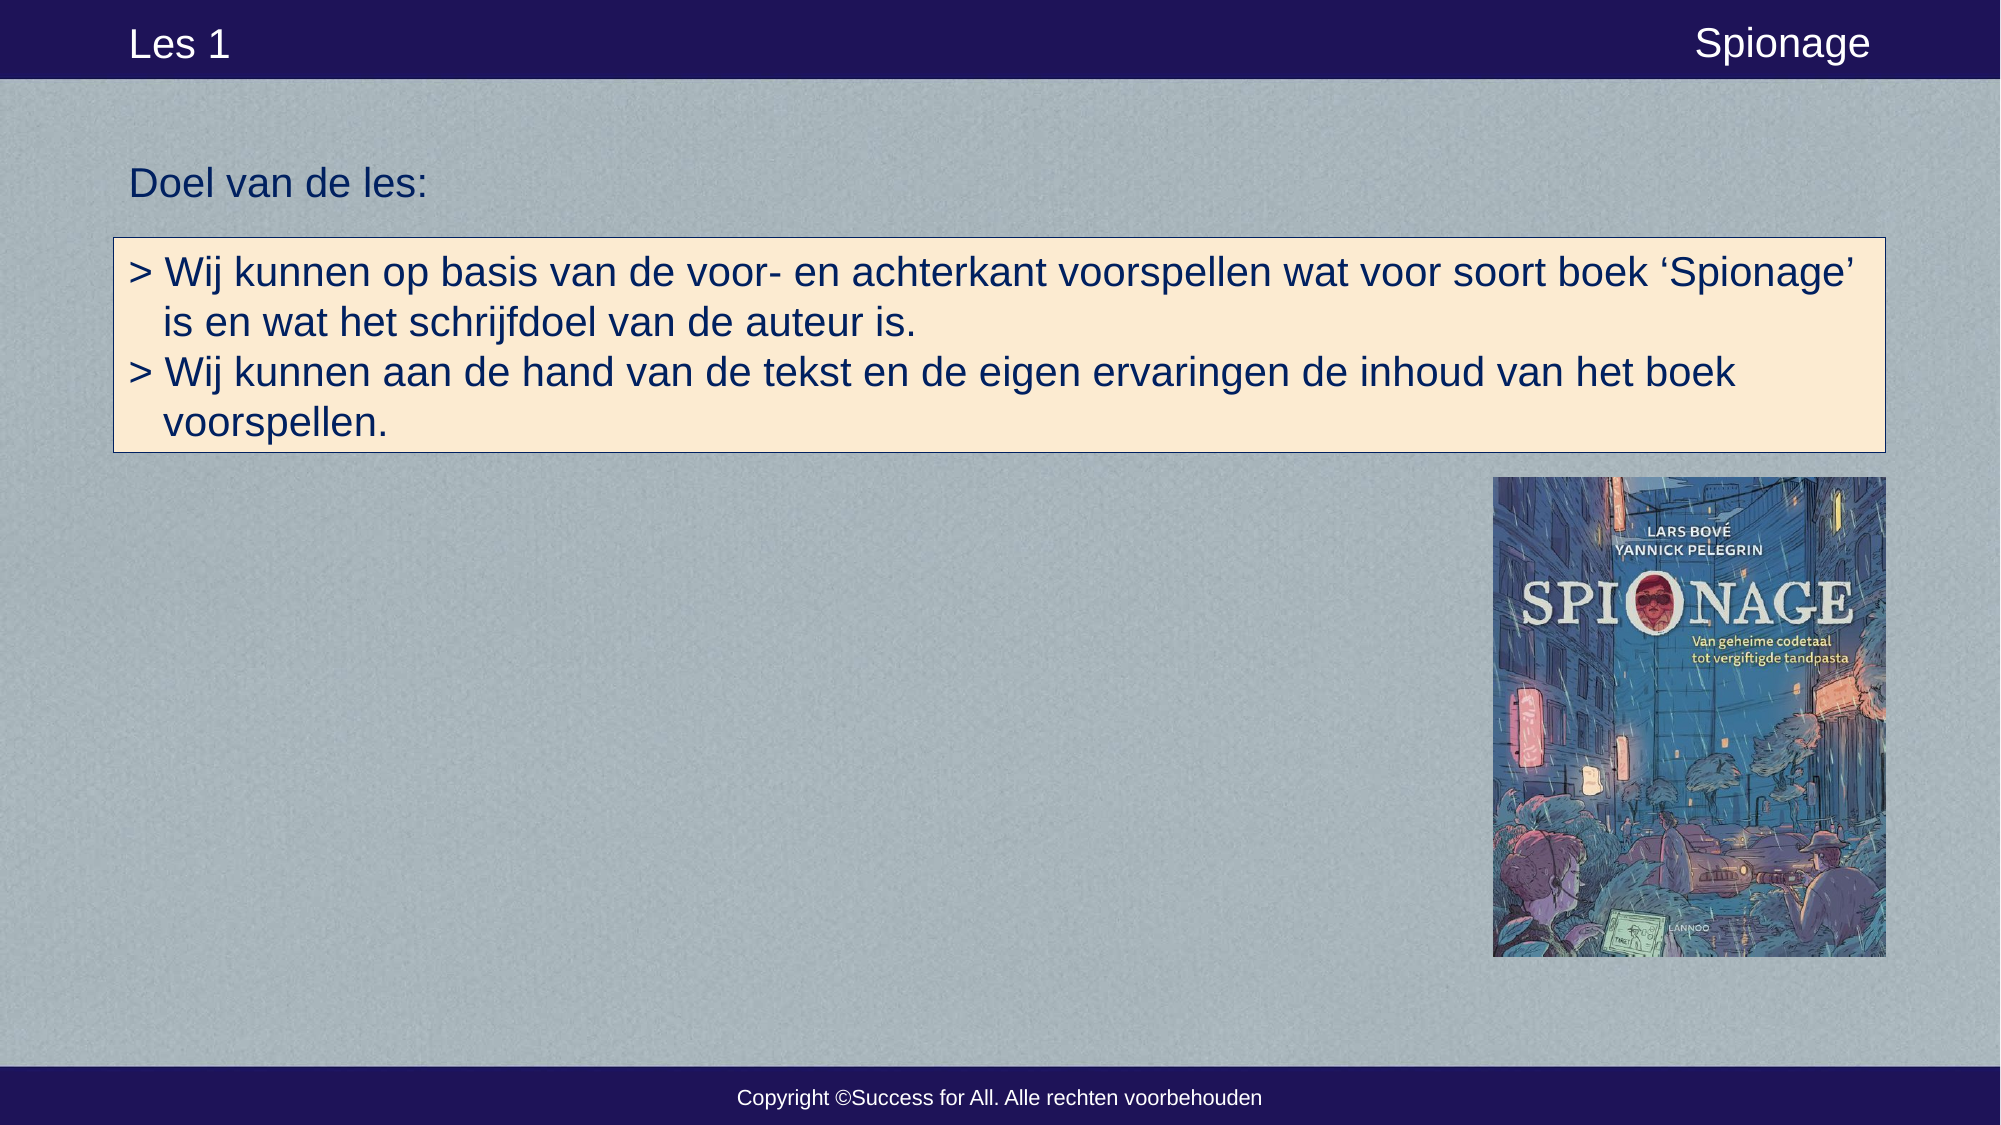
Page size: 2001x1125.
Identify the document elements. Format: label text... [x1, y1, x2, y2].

text_box Spionage [999, 8, 1886, 73]
text_box Doel van de les: [113, 148, 1635, 214]
picture [0, 0, 2001, 1125]
text_box Copyright ©Success for All. Alle rechten voorbehouden [0, 1076, 2000, 1125]
text_box > Wij kunnen op basis van de voor- en achterkant voorspellen wat voor soort boek ‘Spionage’ is en wat het schrijfdoel van de auteur is. > Wij kunnen aan de hand van de tekst en de eigen ervaringen de inhoud van het boek voorspellen. [113, 237, 1886, 453]
text_box Les 1 [114, 9, 354, 75]
